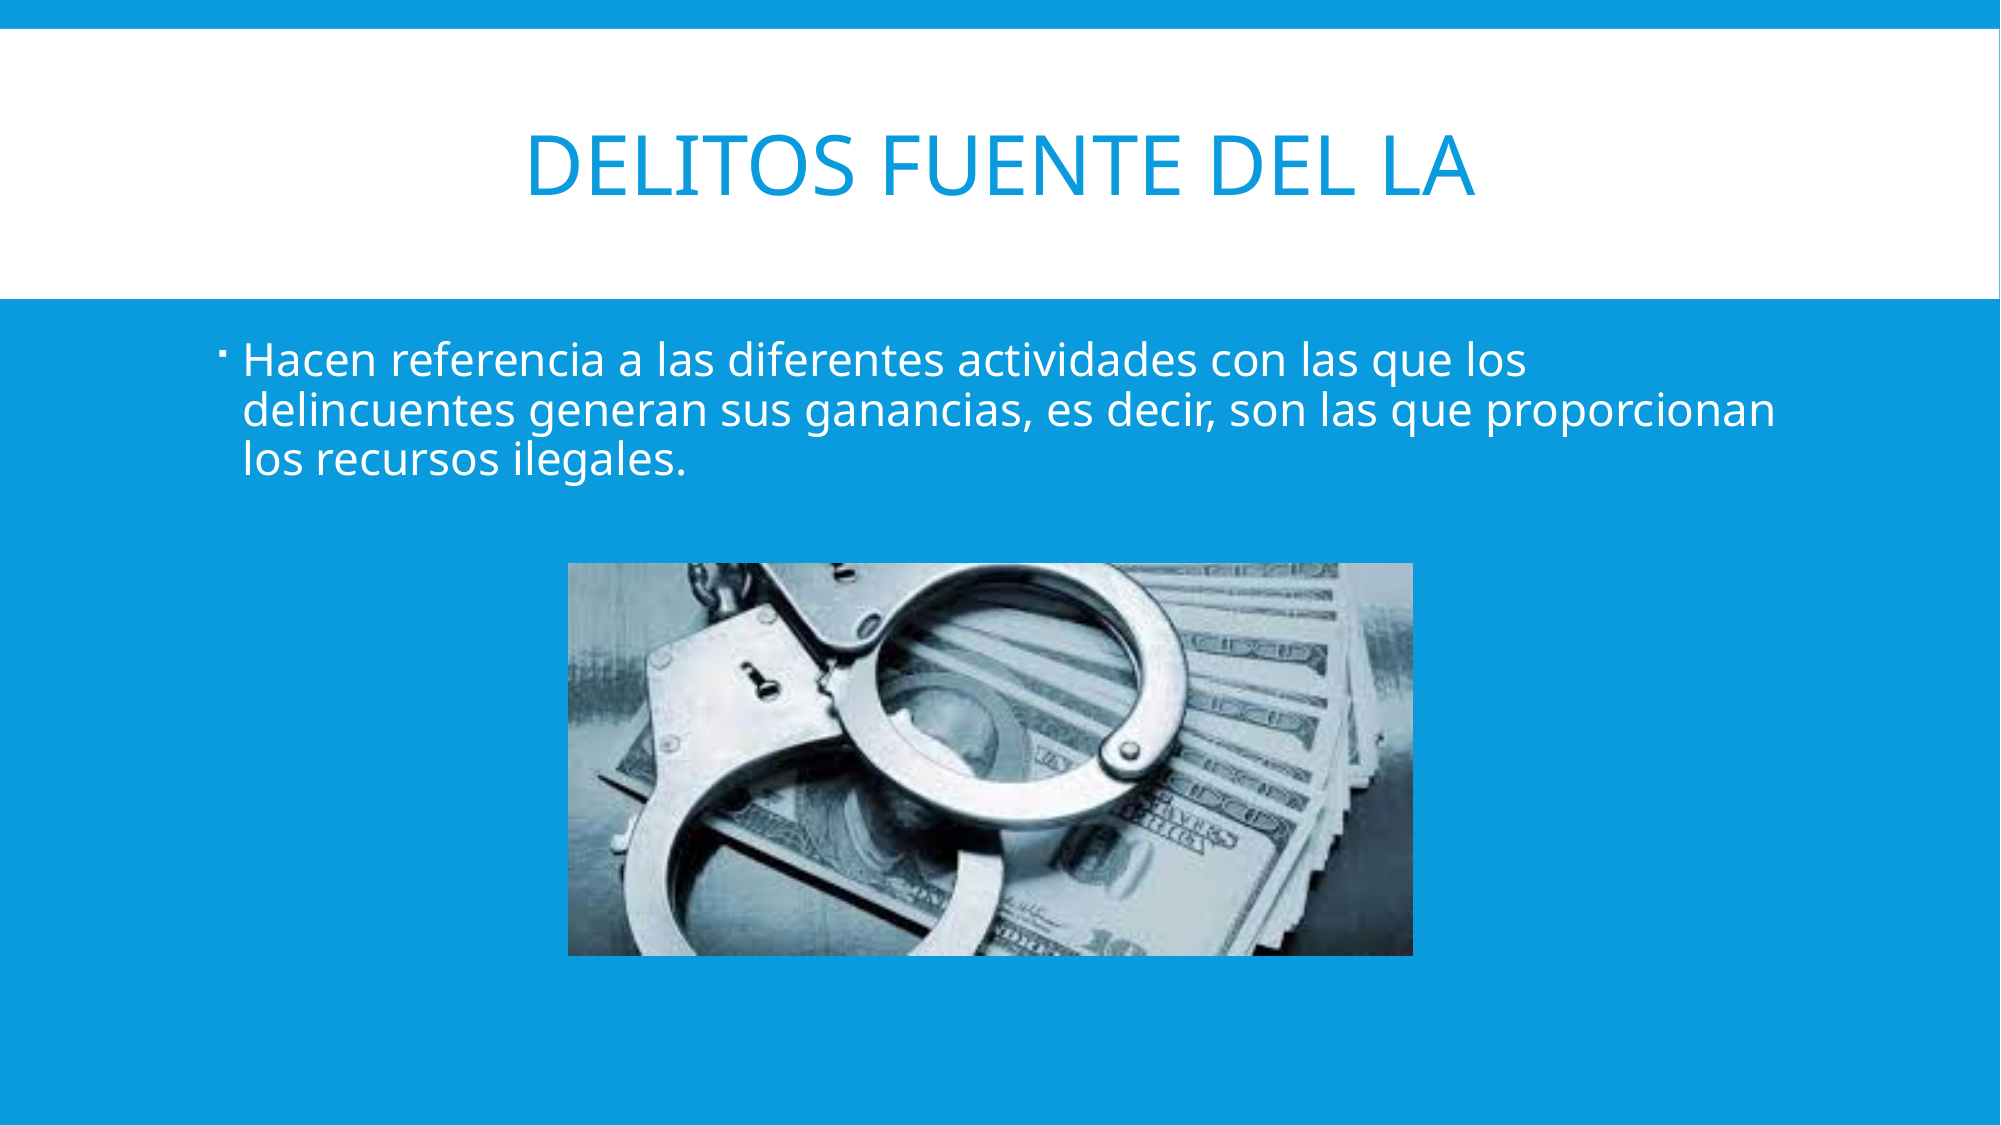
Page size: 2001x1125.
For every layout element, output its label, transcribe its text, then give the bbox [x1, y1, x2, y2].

title Delitos fuente del la [197, 46, 1803, 294]
list Hacen referencia a las diferentes actividades con las que los delincuentes generan sus ganancias, es decir, son las que proporcionan los recursos ilegales. [197, 329, 1803, 1021]
picture [569, 564, 1412, 955]
